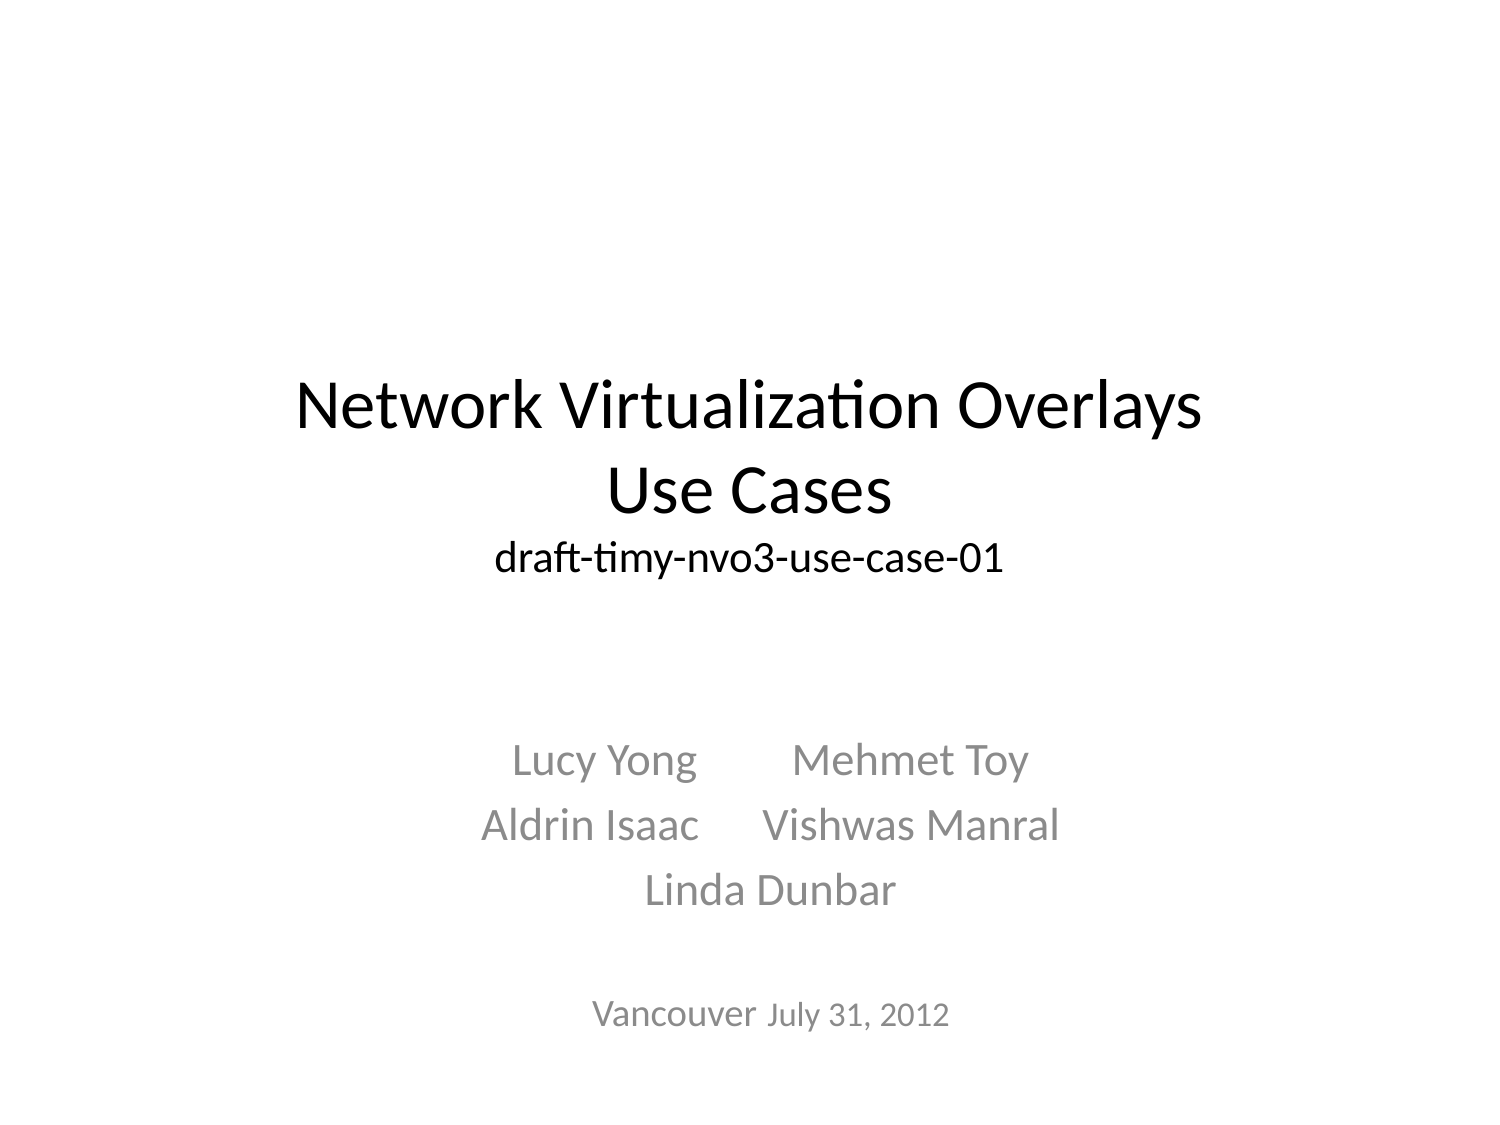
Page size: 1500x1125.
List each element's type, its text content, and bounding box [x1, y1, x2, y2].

title Network Virtualization Overlays Use Cases draft-timy-nvo3-use-case-01 [112, 349, 1388, 591]
subtitle Lucy Yong Mehmet Toy Aldrin Isaac Vishwas Manral Linda Dunbar Vancouver July 31, 2012 [240, 721, 1302, 1044]
